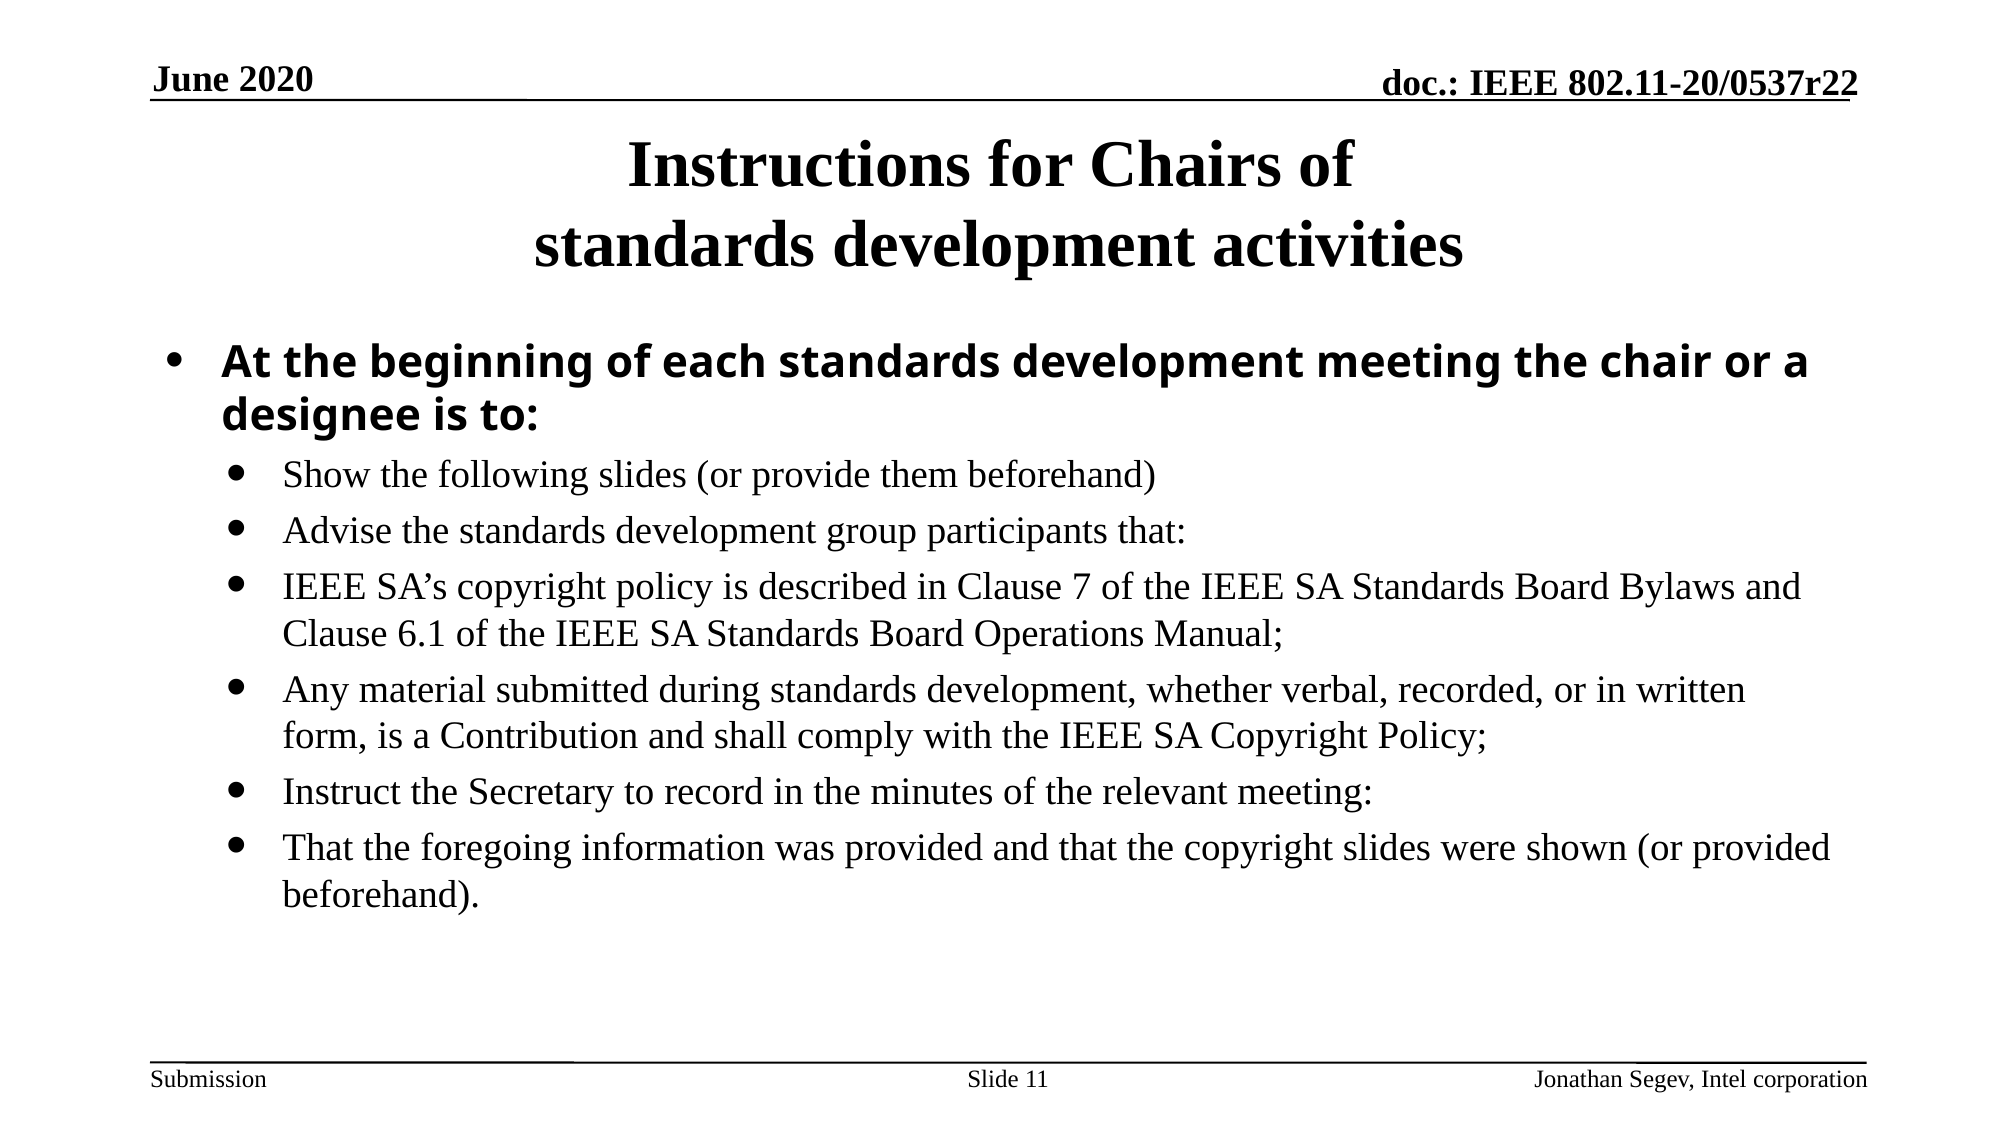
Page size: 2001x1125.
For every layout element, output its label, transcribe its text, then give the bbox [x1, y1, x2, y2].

footer Jonathan Segev, Intel corporation [1171, 1061, 1869, 1093]
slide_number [152, 54, 563, 100]
slide_number Slide 11 [950, 1061, 1067, 1123]
list At the beginning of each standards development meeting the chair or a designee is to: Show the following slides (or provide them beforehand) Advise the standards development group participants that: IEEE SA’s copyright policy is described in Clause 7 of the IEEE SA Standards Board Bylaws and Clause 6.1 of the IEEE SA Standards Board Operations Manual; Any material submitted during standards development, whether verbal, recorded, or in written form, is a Contribution and shall comply with the IEEE SA Copyright Policy; Instruct the Secretary to record in the minutes of the relevant meeting: That the foregoing information was provided and that the copyright slides were shown (or provided beforehand). [149, 324, 1850, 1000]
title Instructions for Chairs of standards development activities [149, 112, 1850, 288]
